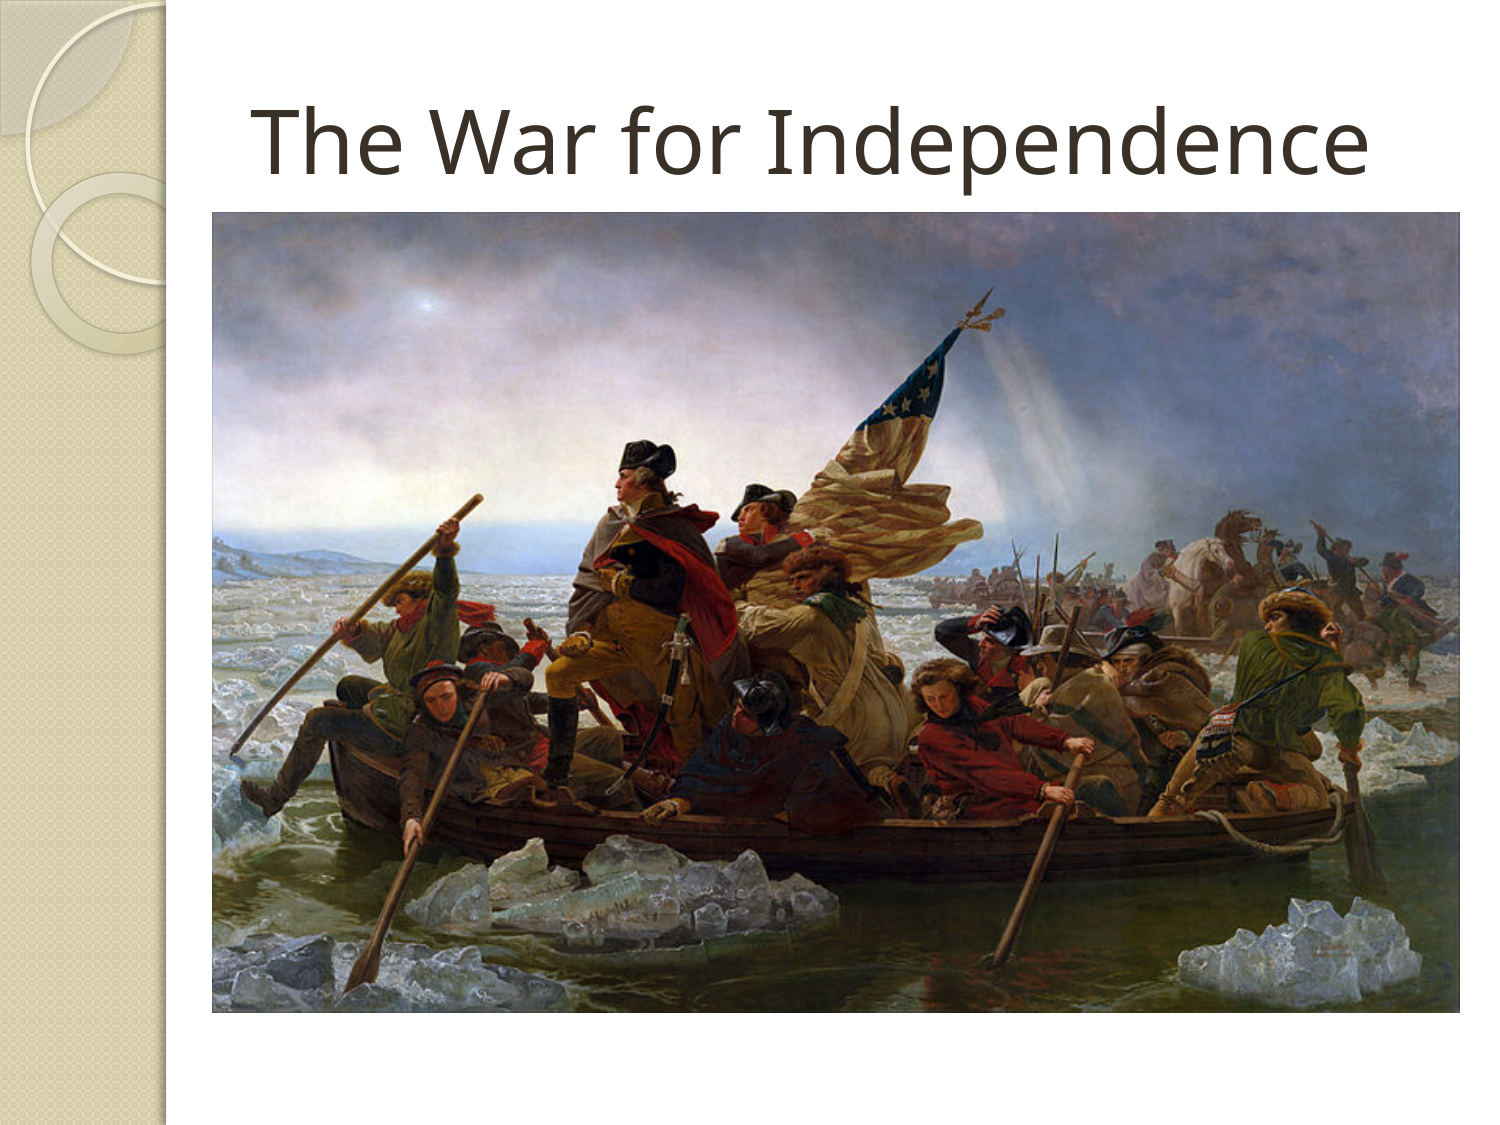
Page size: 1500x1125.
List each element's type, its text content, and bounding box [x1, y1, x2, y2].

title The War for Independence [235, 45, 1466, 216]
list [212, 212, 1461, 1013]
